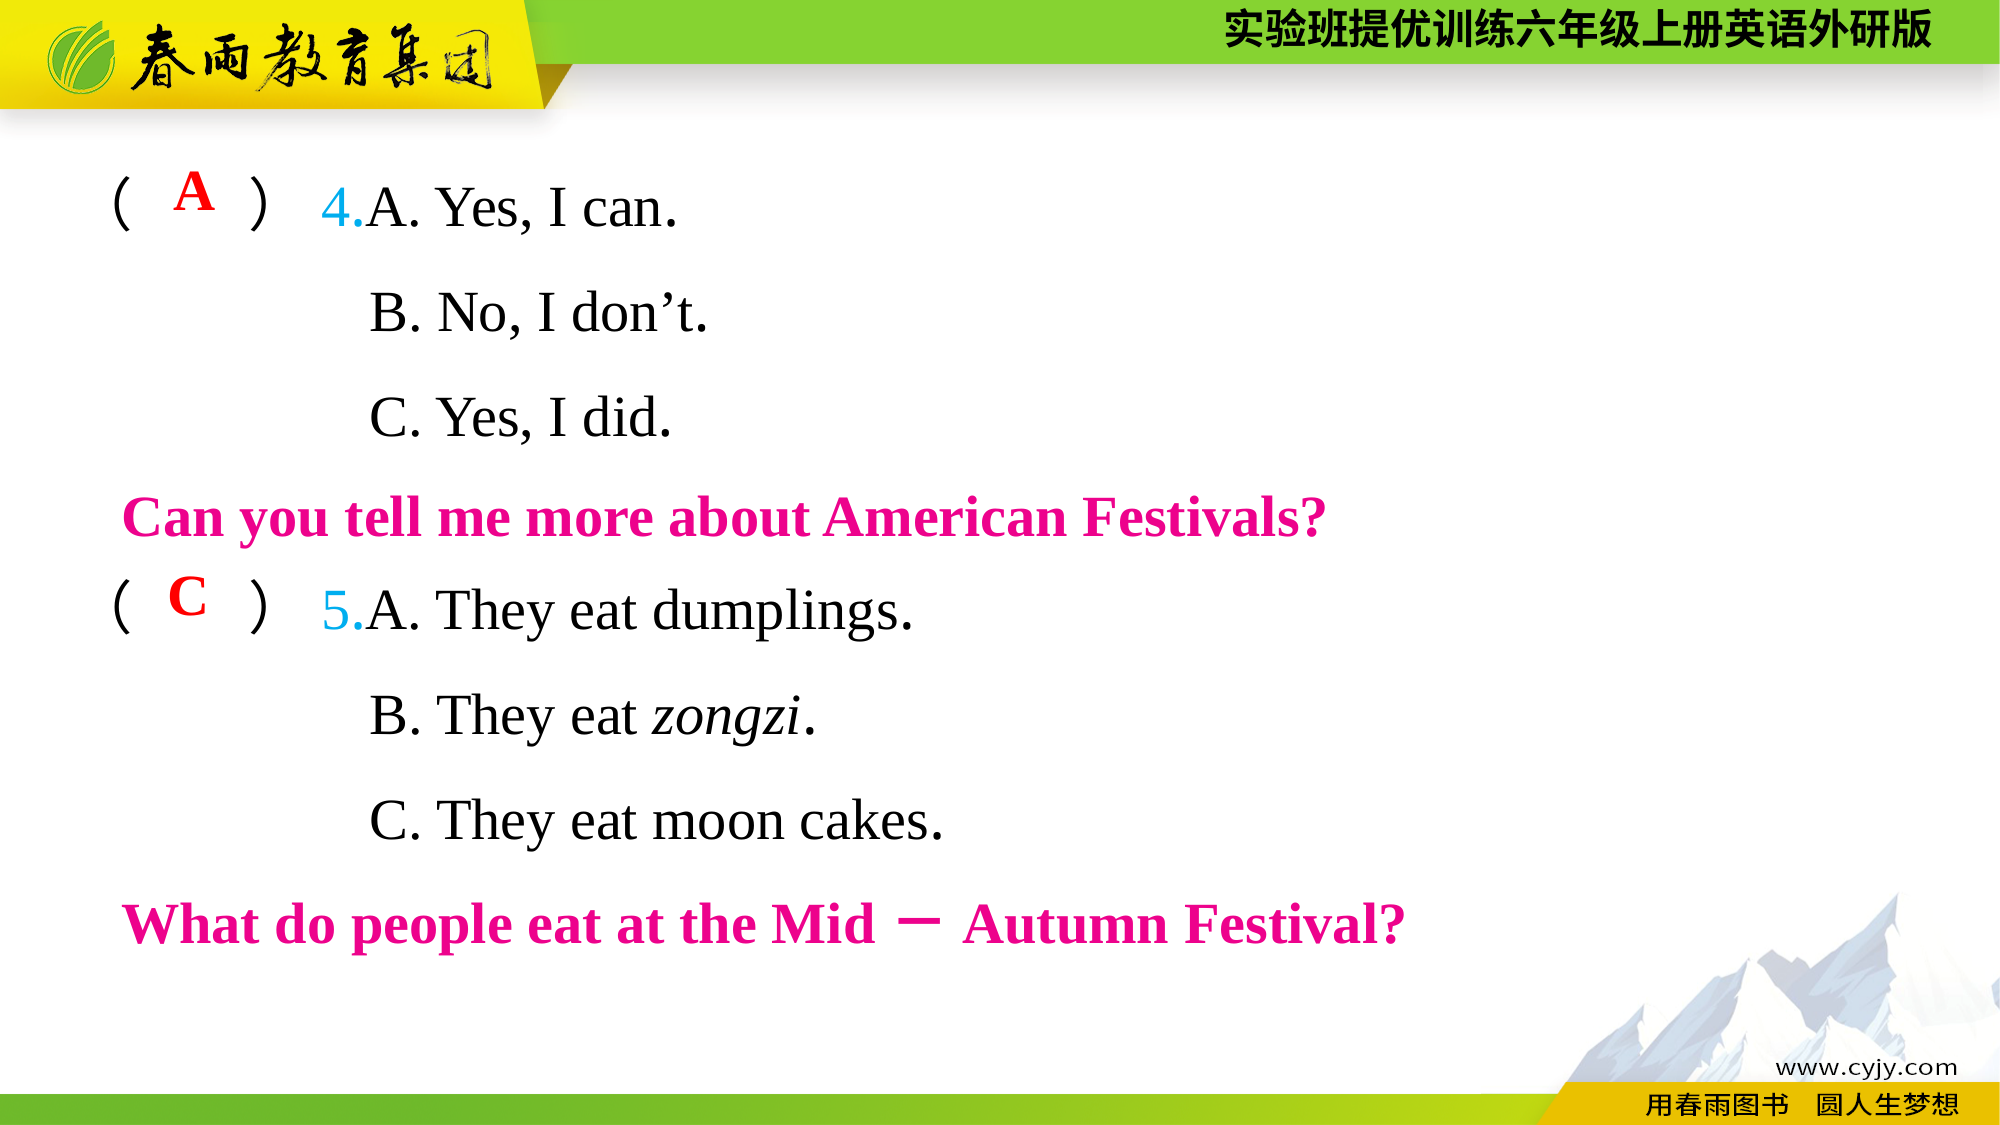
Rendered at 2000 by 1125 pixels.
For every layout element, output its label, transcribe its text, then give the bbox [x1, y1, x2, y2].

picture [0, 0, 2000, 1125]
text_box What do people eat at the Mid－Autumn Festival? [106, 842, 1461, 963]
list （ ）4.A. Yes, I can. B. No, I don’t. C. Yes, I did. [59, 125, 1944, 446]
text_box C [152, 549, 225, 635]
text_box Can you tell me more about American Festivals? [106, 435, 1402, 528]
text_box （ ）5.A. They eat dumplings. B. They eat zongzi. C. They eat moon cakes. [59, 528, 1944, 859]
text_box A [158, 144, 231, 229]
